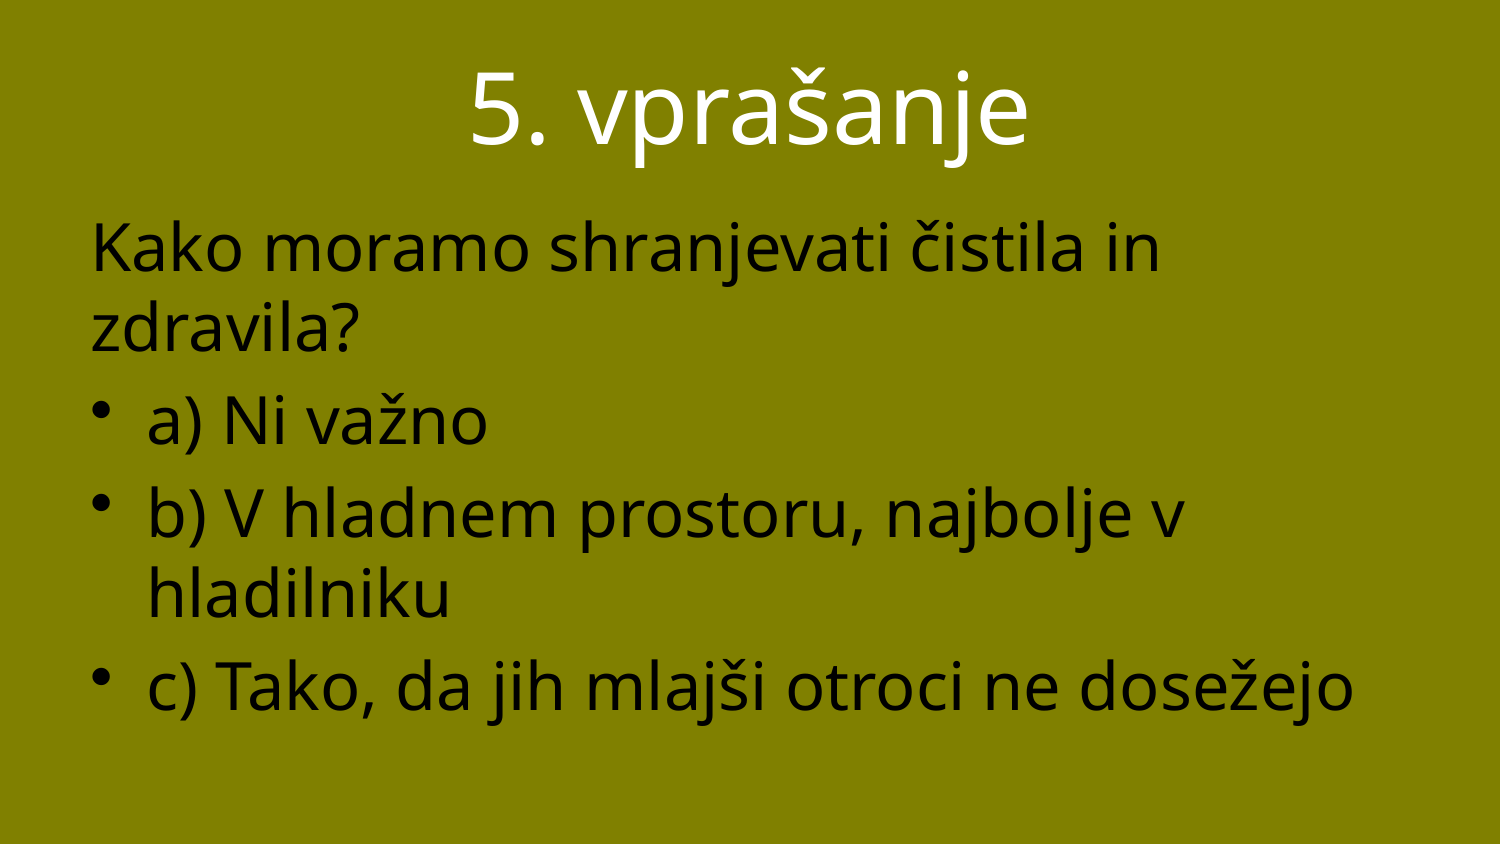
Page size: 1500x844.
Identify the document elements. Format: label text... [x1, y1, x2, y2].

title 5. vprašanje [74, 33, 1426, 175]
list Kako moramo shranjevati čistila in zdravila? a) Ni važno b) V hladnem prostoru, najbolje v hladilniku c) Tako, da jih mlajši otroci ne dosežejo [74, 196, 1426, 754]
